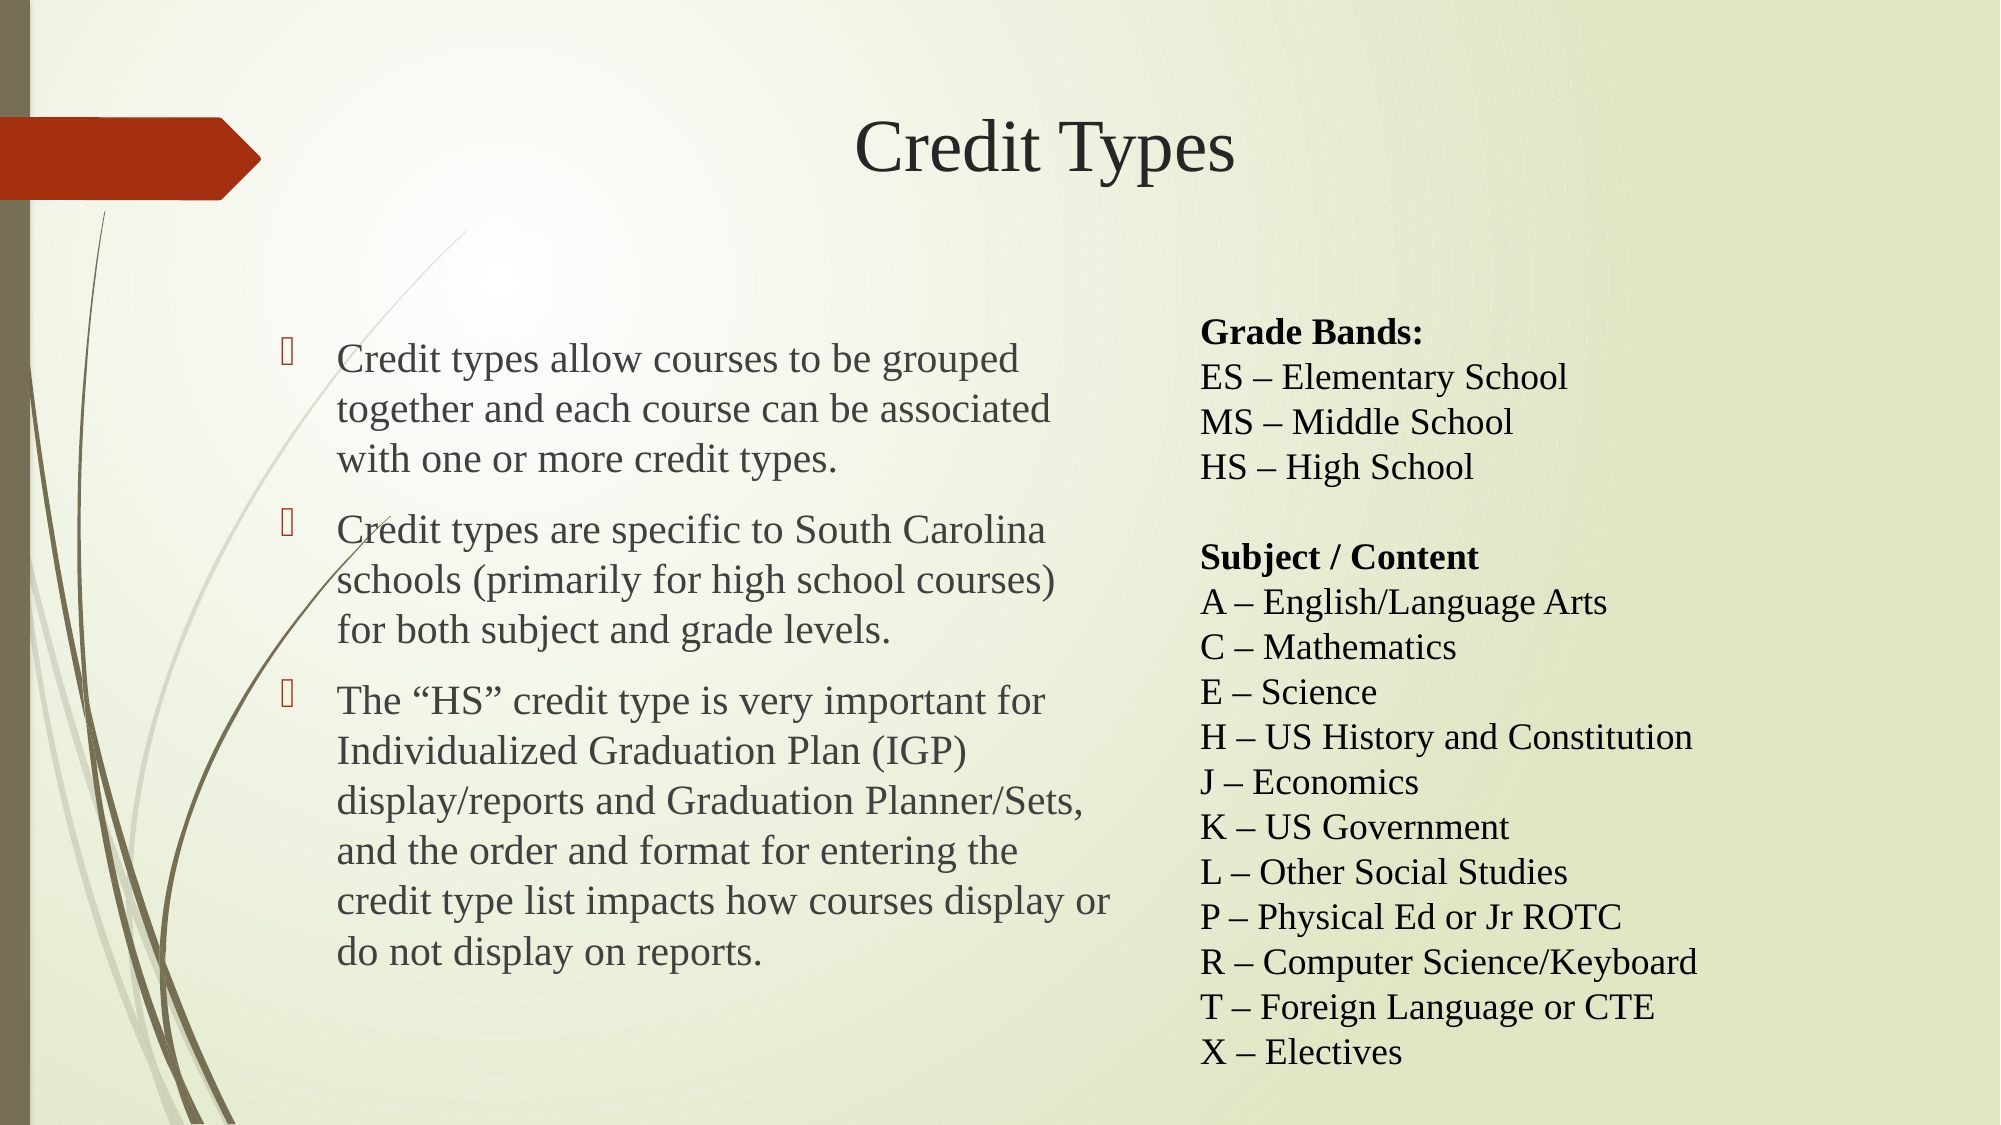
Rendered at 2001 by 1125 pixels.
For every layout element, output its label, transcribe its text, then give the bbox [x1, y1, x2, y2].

text_box Grade Bands: ES – Elementary School MS – Middle School HS – High School Subject / Content A – English/Language Arts C – Mathematics E – Science H – US History and Constitution J – Economics K – US Government L – Other Social Studies P – Physical Ed or Jr ROTC R – Computer Science/Keyboard T – Foreign Language or CTE X – Electives [1185, 299, 1863, 1080]
list Credit types allow courses to be grouped together and each course can be associated with one or more credit types. Credit types are specific to South Carolina schools (primarily for high school courses) for both subject and grade levels. The “HS” credit type is very important for Individualized Graduation Plan (IGP) display/reports and Graduation Planner/Sets, and the order and format for entering the credit type list impacts how courses display or do not display on reports. [265, 323, 1128, 1037]
title Credit Types [314, 89, 1777, 300]
